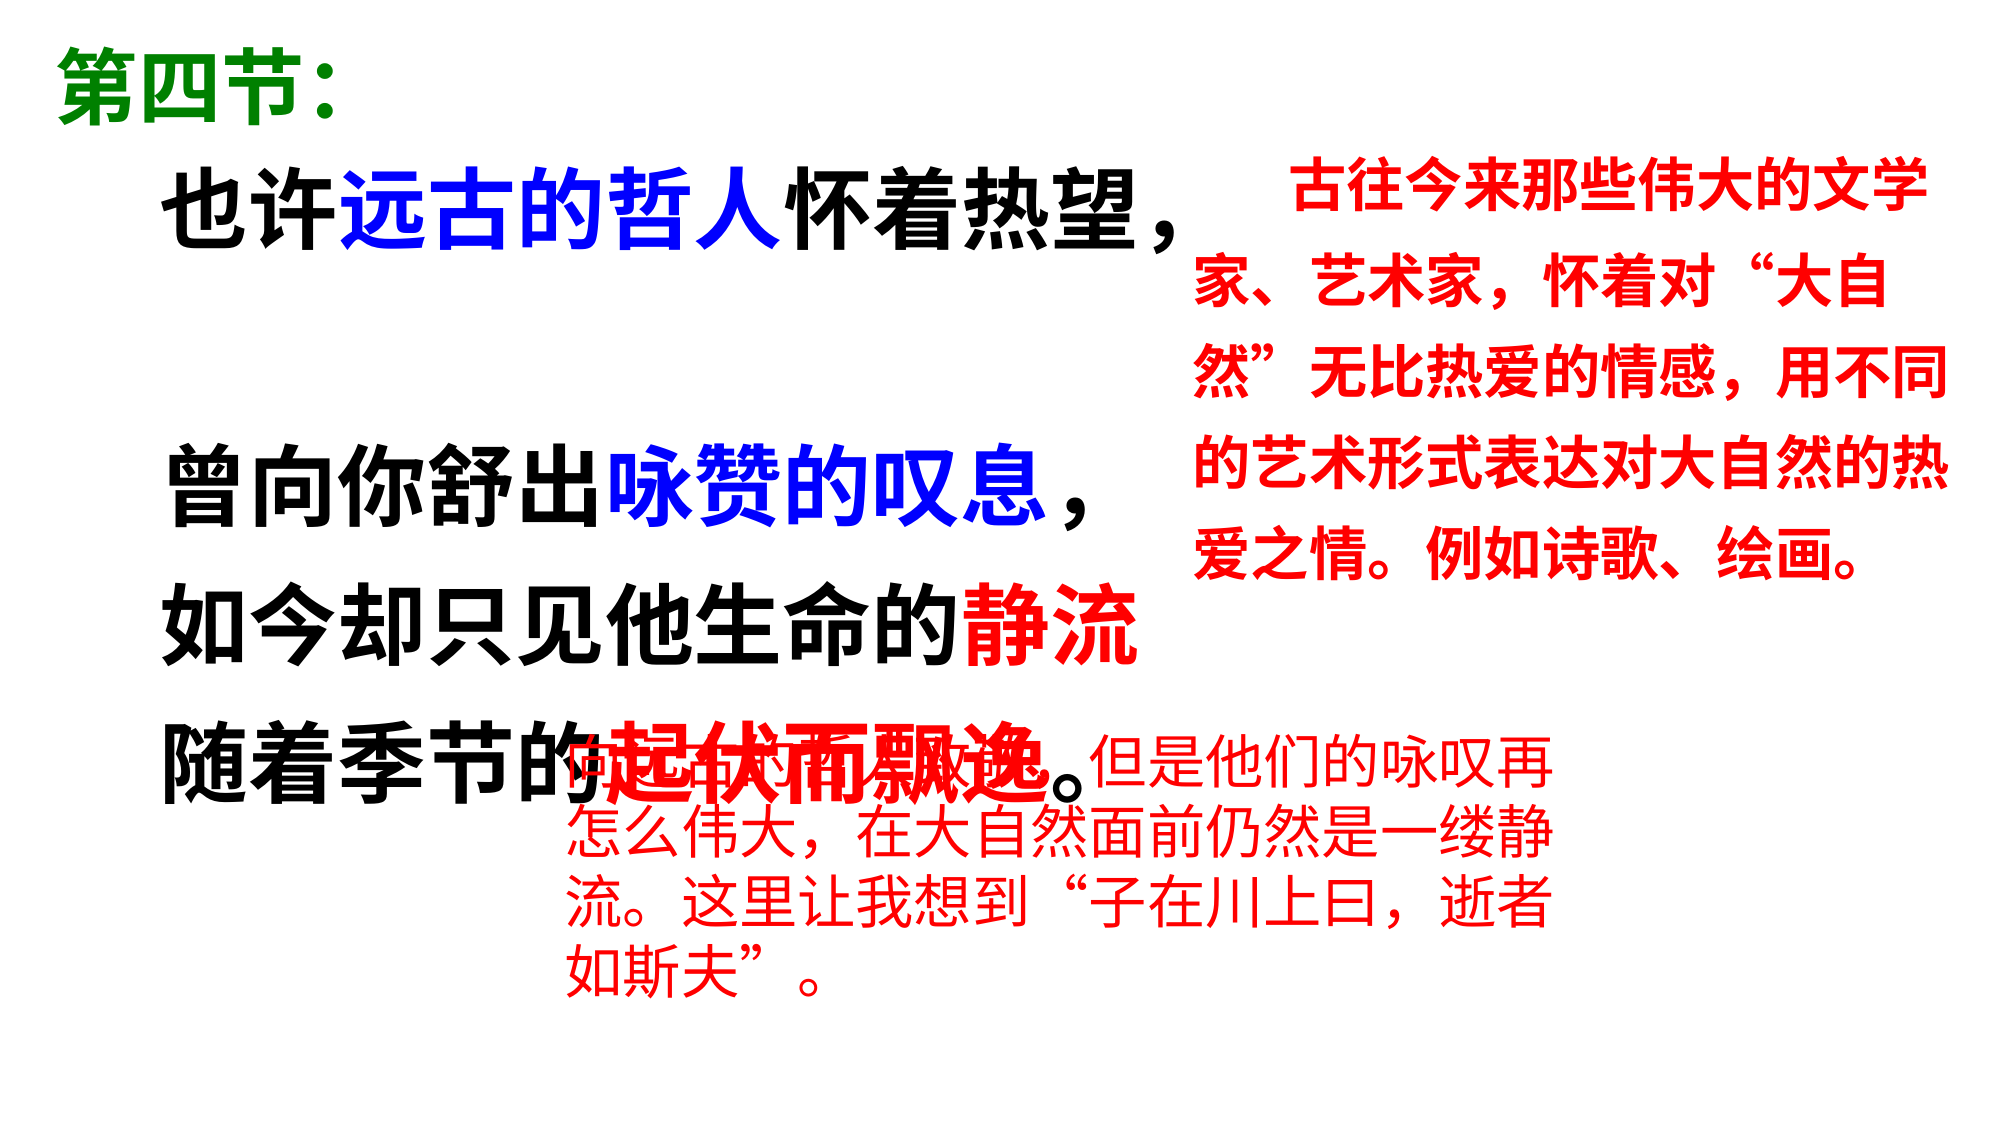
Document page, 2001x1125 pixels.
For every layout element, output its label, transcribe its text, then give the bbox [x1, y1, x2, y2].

text_box 也许远古的哲人怀着热望， 曾向你舒出咏赞的叹息， 如今却只见他生命的静流 随着季节的起伏而飘逸。 [145, 114, 1240, 823]
text_box 向远古的哲人致敬，但是他们的咏叹再怎么伟大，在大自然面前仍然是一缕静流。这里让我想到“子在川上曰，逝者如斯夫”。 [549, 717, 1589, 1013]
text_box 古往今来那些伟大的文学家、艺术家，怀着对“大自然”无比热爱的情感，用不同的艺术形式表达对大自然的热爱之情。例如诗歌、绘画。 [1177, 86, 2000, 595]
text_box 第四节： [40, 27, 394, 143]
